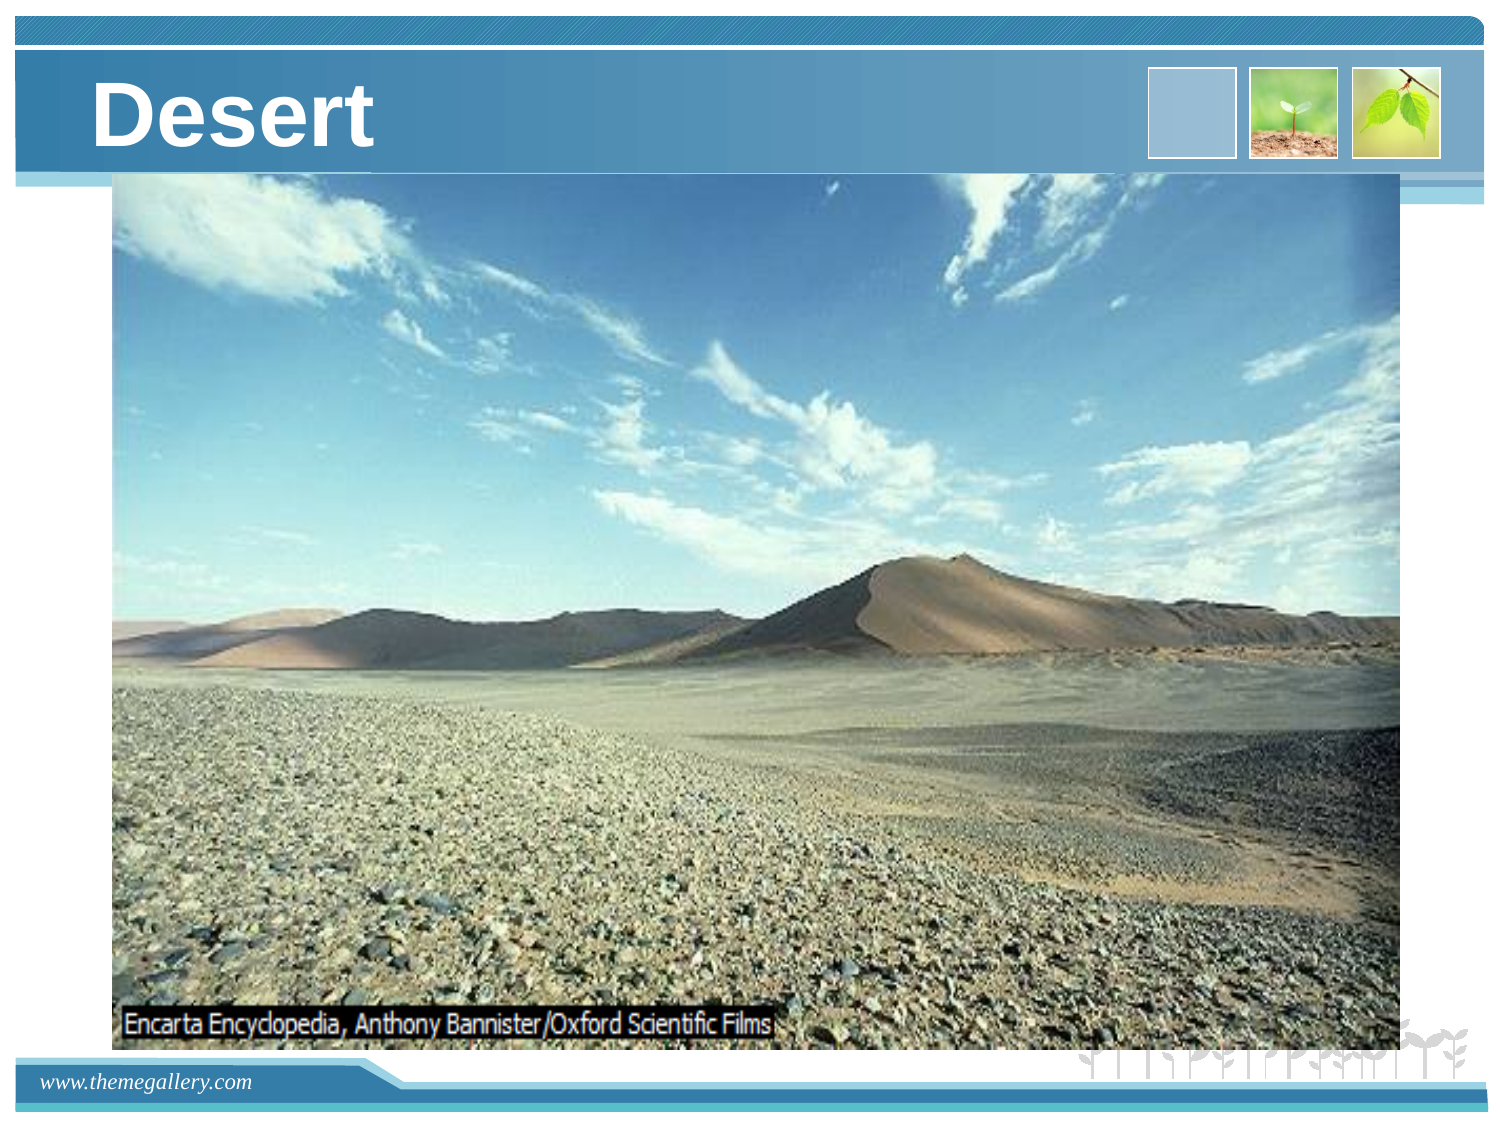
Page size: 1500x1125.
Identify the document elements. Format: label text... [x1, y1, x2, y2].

title Desert [74, 38, 1138, 182]
picture [1353, 69, 1439, 157]
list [112, 174, 1401, 1051]
picture [1251, 69, 1337, 157]
